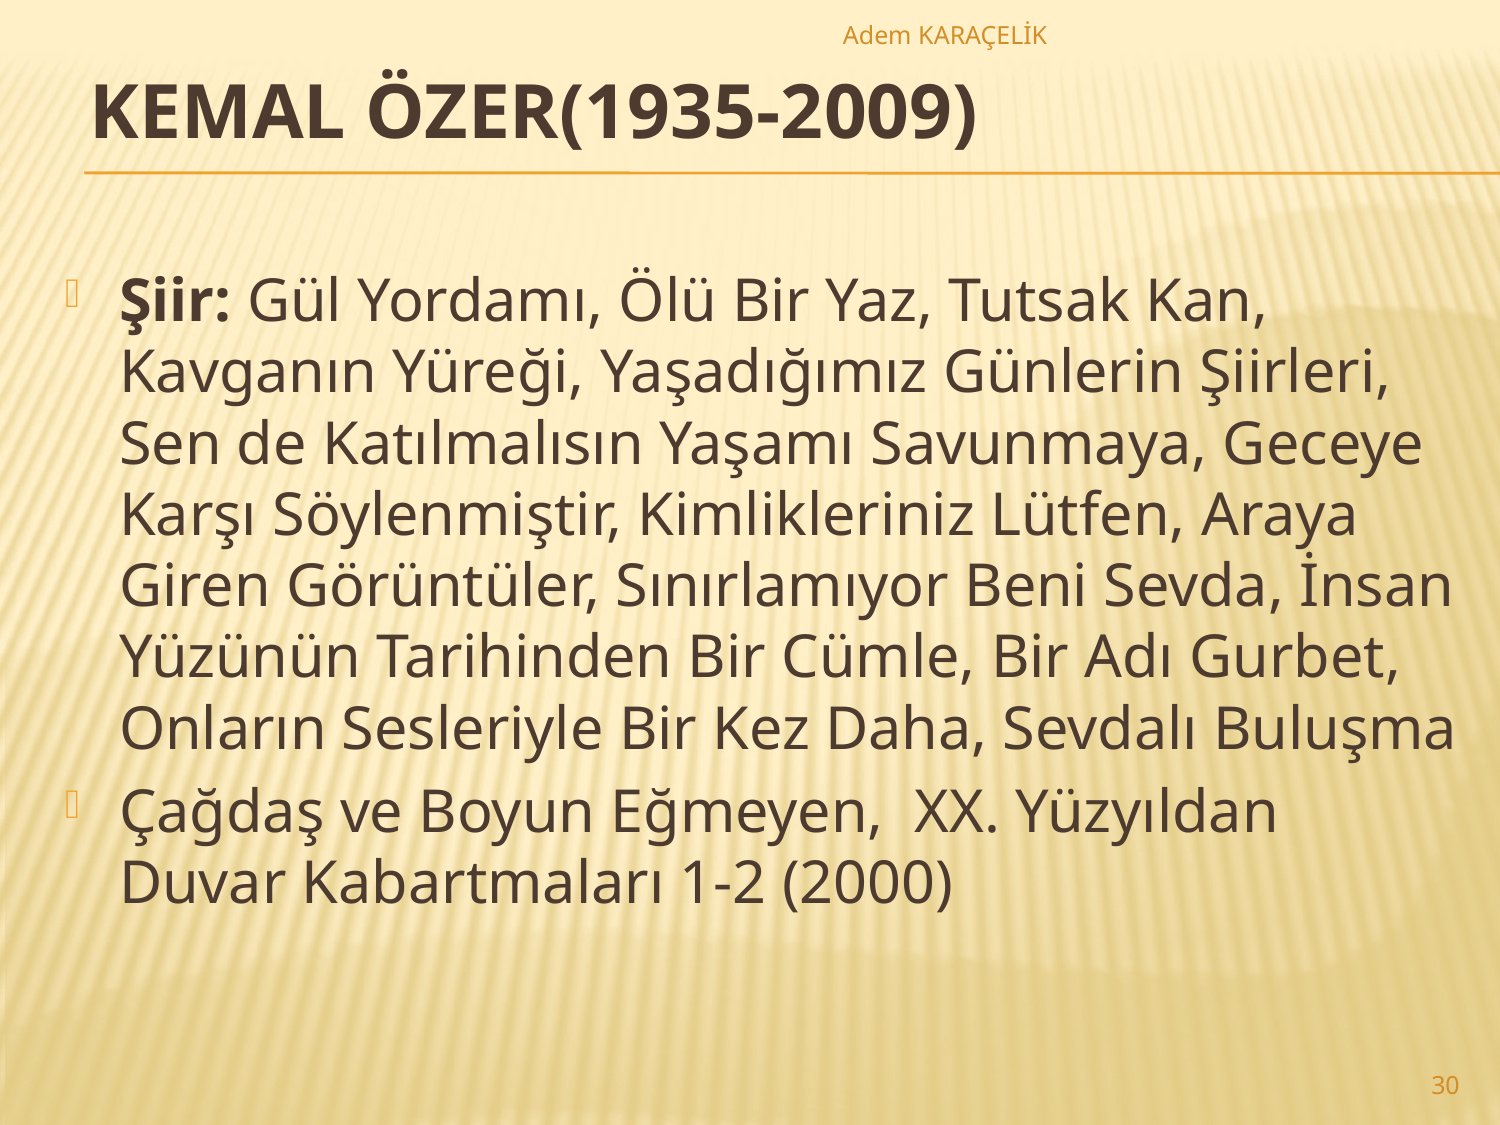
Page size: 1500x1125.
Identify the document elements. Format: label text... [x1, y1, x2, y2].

title KEMAL ÖZER(1935-2009) [75, 45, 1425, 173]
footer Adem KARAÇELİK [587, 12, 1063, 60]
list Şiir: Gül Yordamı, Ölü Bir Yaz, Tutsak Kan, Kavganın Yüreği, Yaşadığımız Günlerin Şiirleri, Sen de Katılmalısın Yaşamı Savunmaya, Geceye Karşı Söylenmiştir, Kimlikleriniz Lütfen, Araya Giren Görüntüler, Sınırlamıyor Beni Sevda, İnsan Yüzünün Tarihinden Bir Cümle, Bir Adı Gurbet, Onların Sesleriyle Bir Kez Daha, Sevdalı Buluşma Çağdaş ve Boyun Eğmeyen, XX. Yüzyıldan Duvar Kabartmaları 1-2 (2000) [49, 254, 1476, 998]
slide_number 30 [1350, 1061, 1475, 1103]
